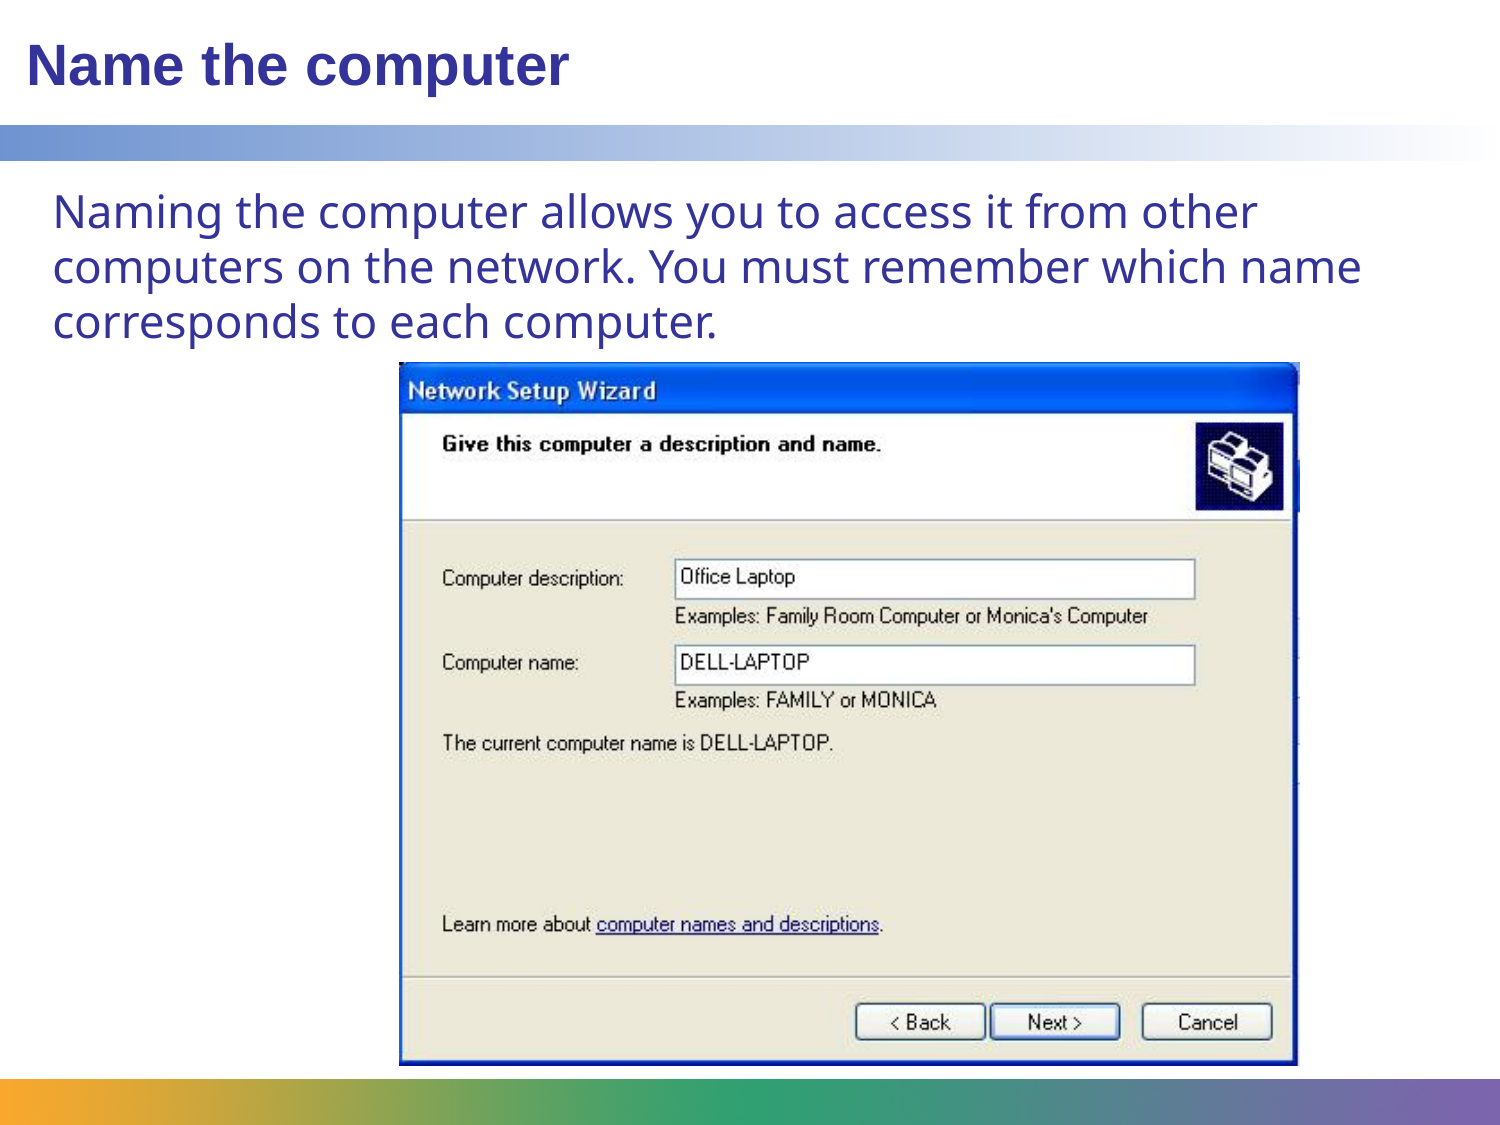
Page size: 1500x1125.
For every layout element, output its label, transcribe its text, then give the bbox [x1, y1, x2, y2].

picture [0, 1079, 1500, 1125]
picture [399, 362, 1301, 1066]
text_box Naming the computer allows you to access it from other computers on the network. You must remember which name corresponds to each computer. [37, 174, 1500, 363]
title Name the computer [11, 0, 1375, 126]
